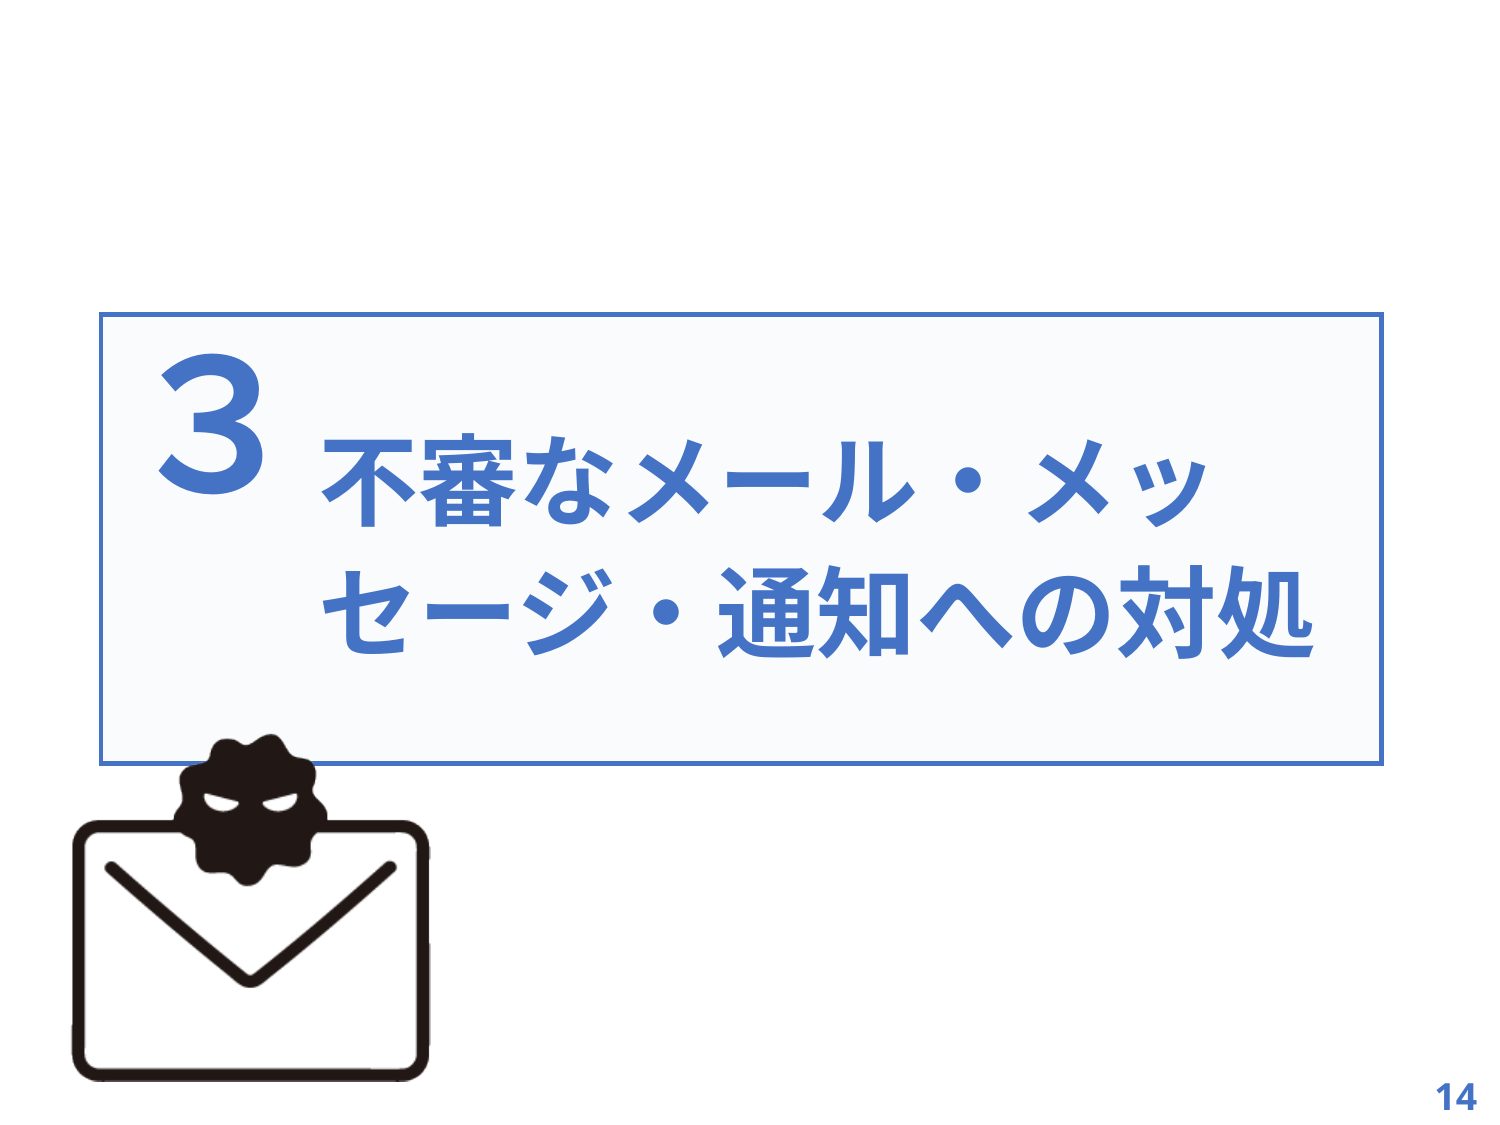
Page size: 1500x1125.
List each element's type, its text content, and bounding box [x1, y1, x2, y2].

text_box ３ [86, 301, 342, 537]
text_box 14 [1411, 1065, 1500, 1125]
text_box 不審なメール・メッセージ・通知への対処 [304, 379, 1362, 699]
picture [54, 699, 431, 1082]
